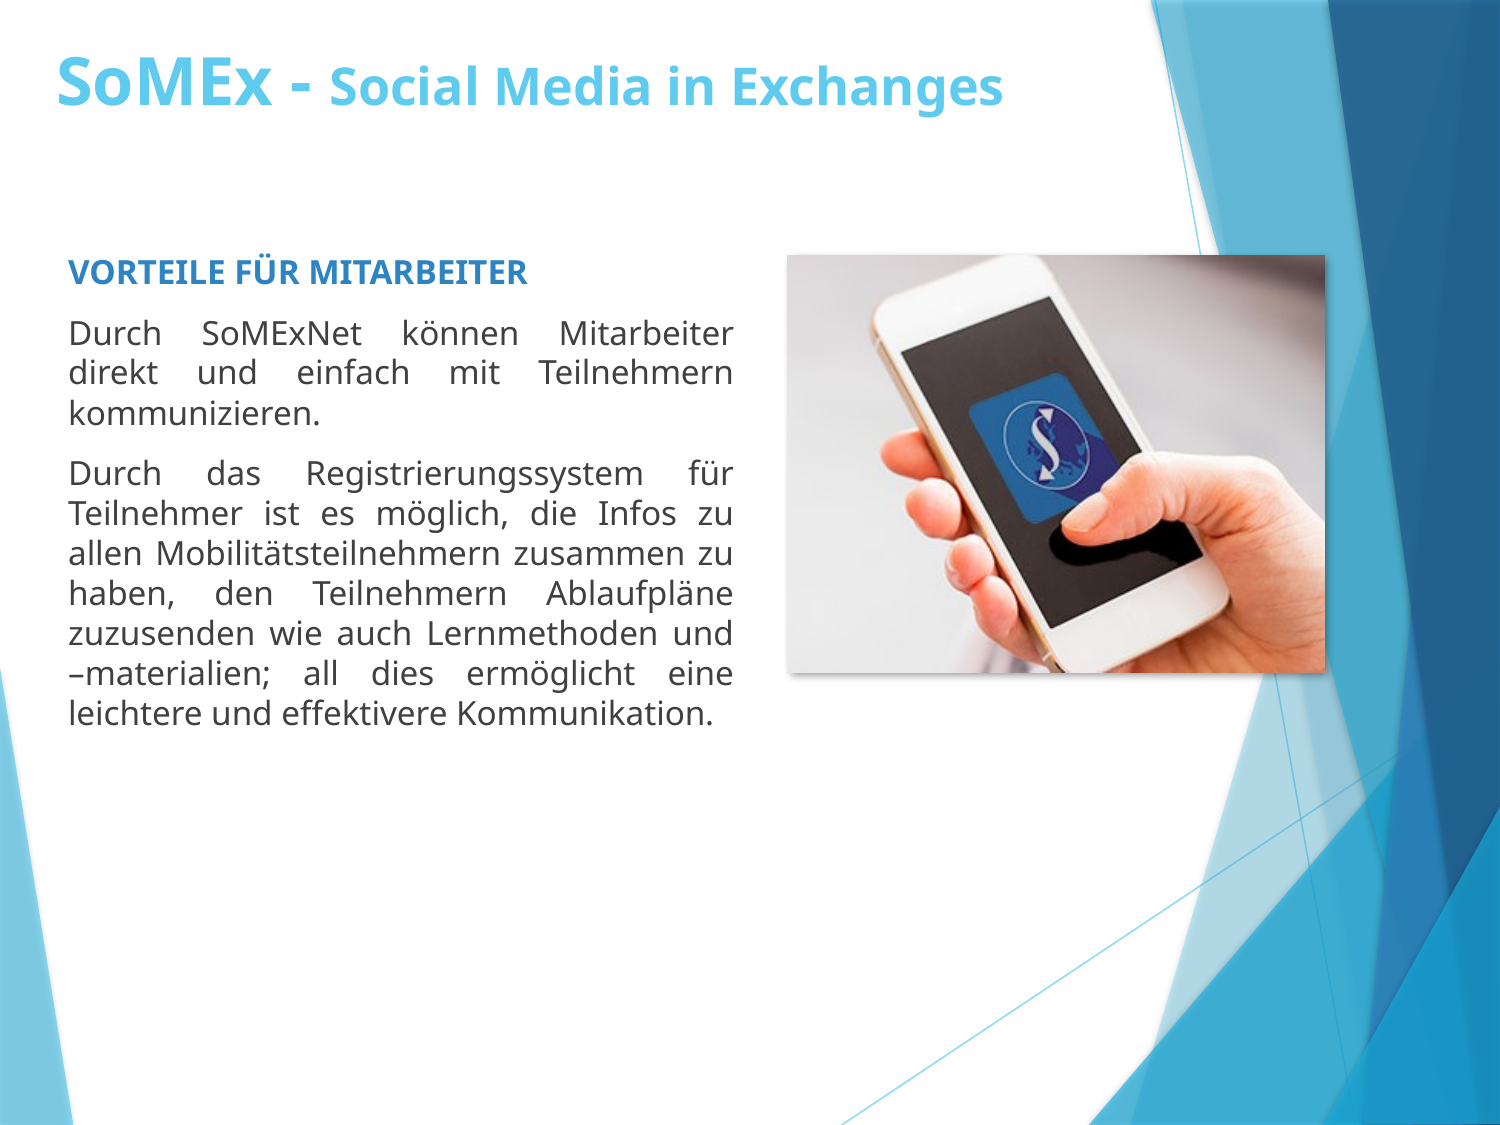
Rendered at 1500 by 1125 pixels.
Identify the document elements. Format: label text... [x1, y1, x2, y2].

title SoMEx - Social Media in Exchanges [41, 30, 1415, 114]
list VORTEILE FÜR MITARBEITER Durch SoMExNet können Mitarbeiter direkt und einfach mit Teilnehmern kommunizieren. Durch das Registrierungssystem für Teilnehmer ist es möglich, die Infos zu allen Mobilitätsteilnehmern zusammen zu haben, den Teilnehmern Ablaufpläne zuzusenden wie auch Lernmethoden und –materialien; all dies ermöglicht eine leichtere und effektivere Kommunikation. [53, 243, 750, 870]
picture [787, 254, 1325, 673]
